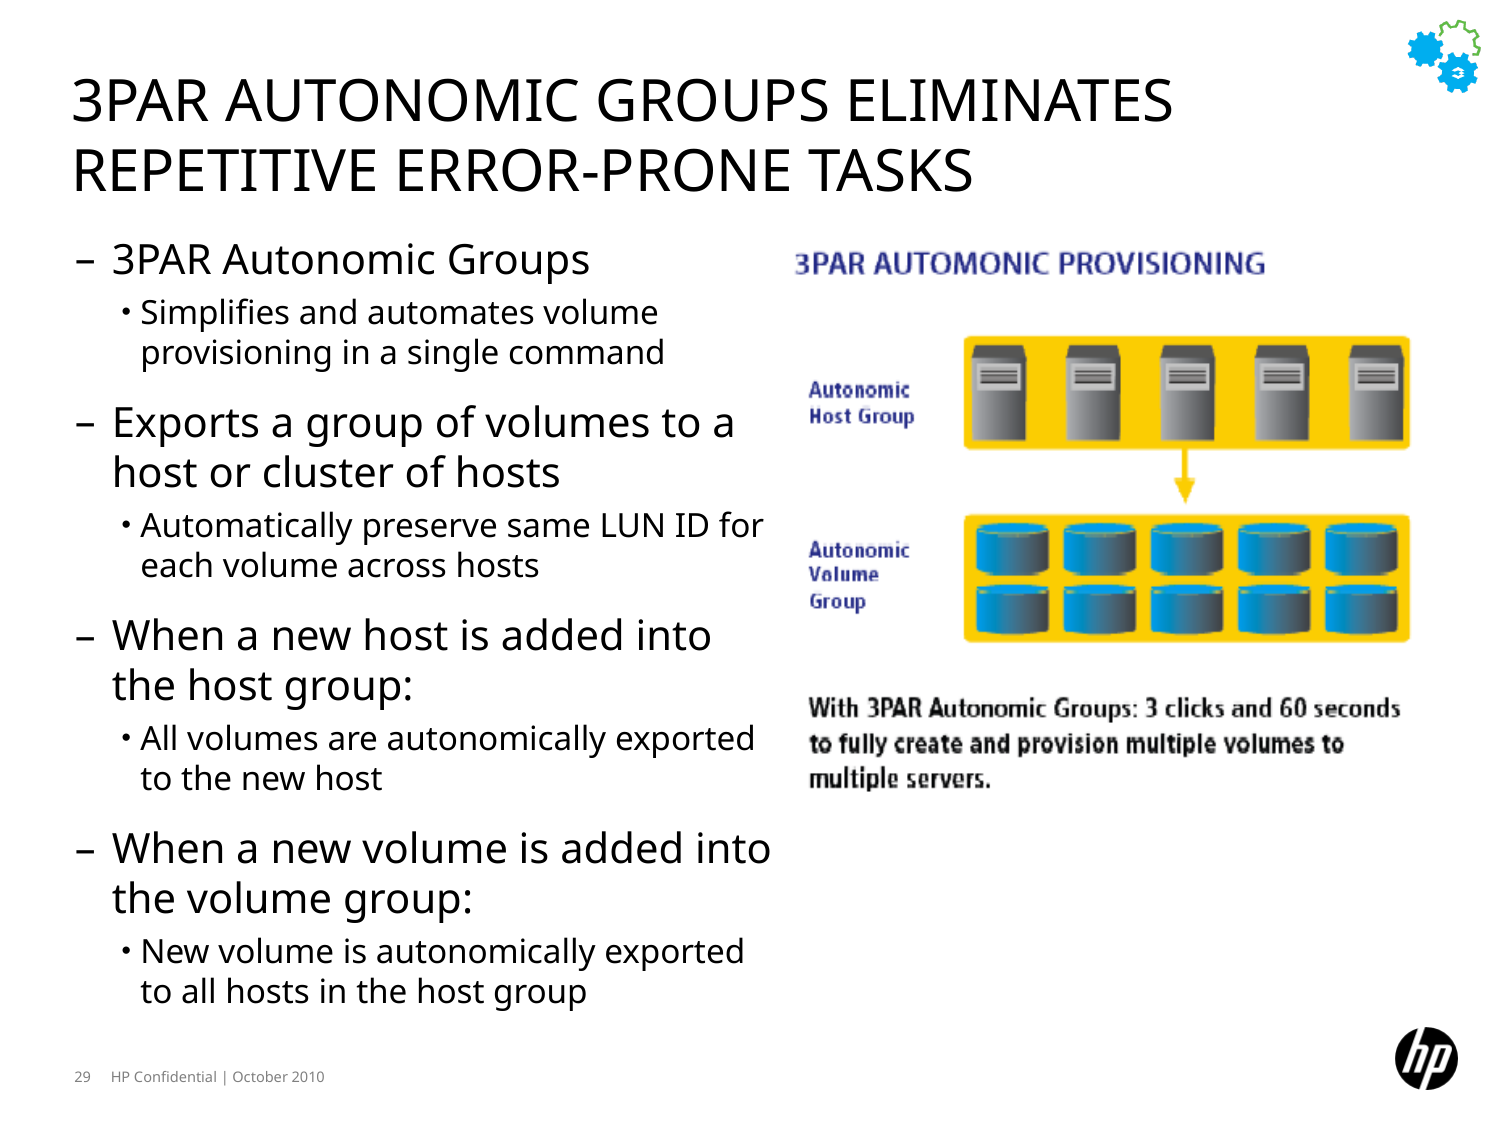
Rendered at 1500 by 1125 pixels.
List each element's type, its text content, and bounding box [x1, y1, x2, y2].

picture [1393, 1025, 1460, 1092]
picture [1399, 12, 1488, 101]
picture [784, 235, 1476, 851]
title 3PAR Autonomic Groups eliminates repetitive error-prone tasks [55, 55, 1451, 199]
list 3PAR Autonomic Groups Simplifies and automates volume provisioning in a single command Exports a group of volumes to a host or cluster of hosts Automatically preserve same LUN ID for each volume across hosts When a new host is added into the host group: All volumes are autonomically exported to the new host When a new volume is added into the volume group: New volume is autonomically exported to all hosts in the host group [59, 224, 795, 1006]
